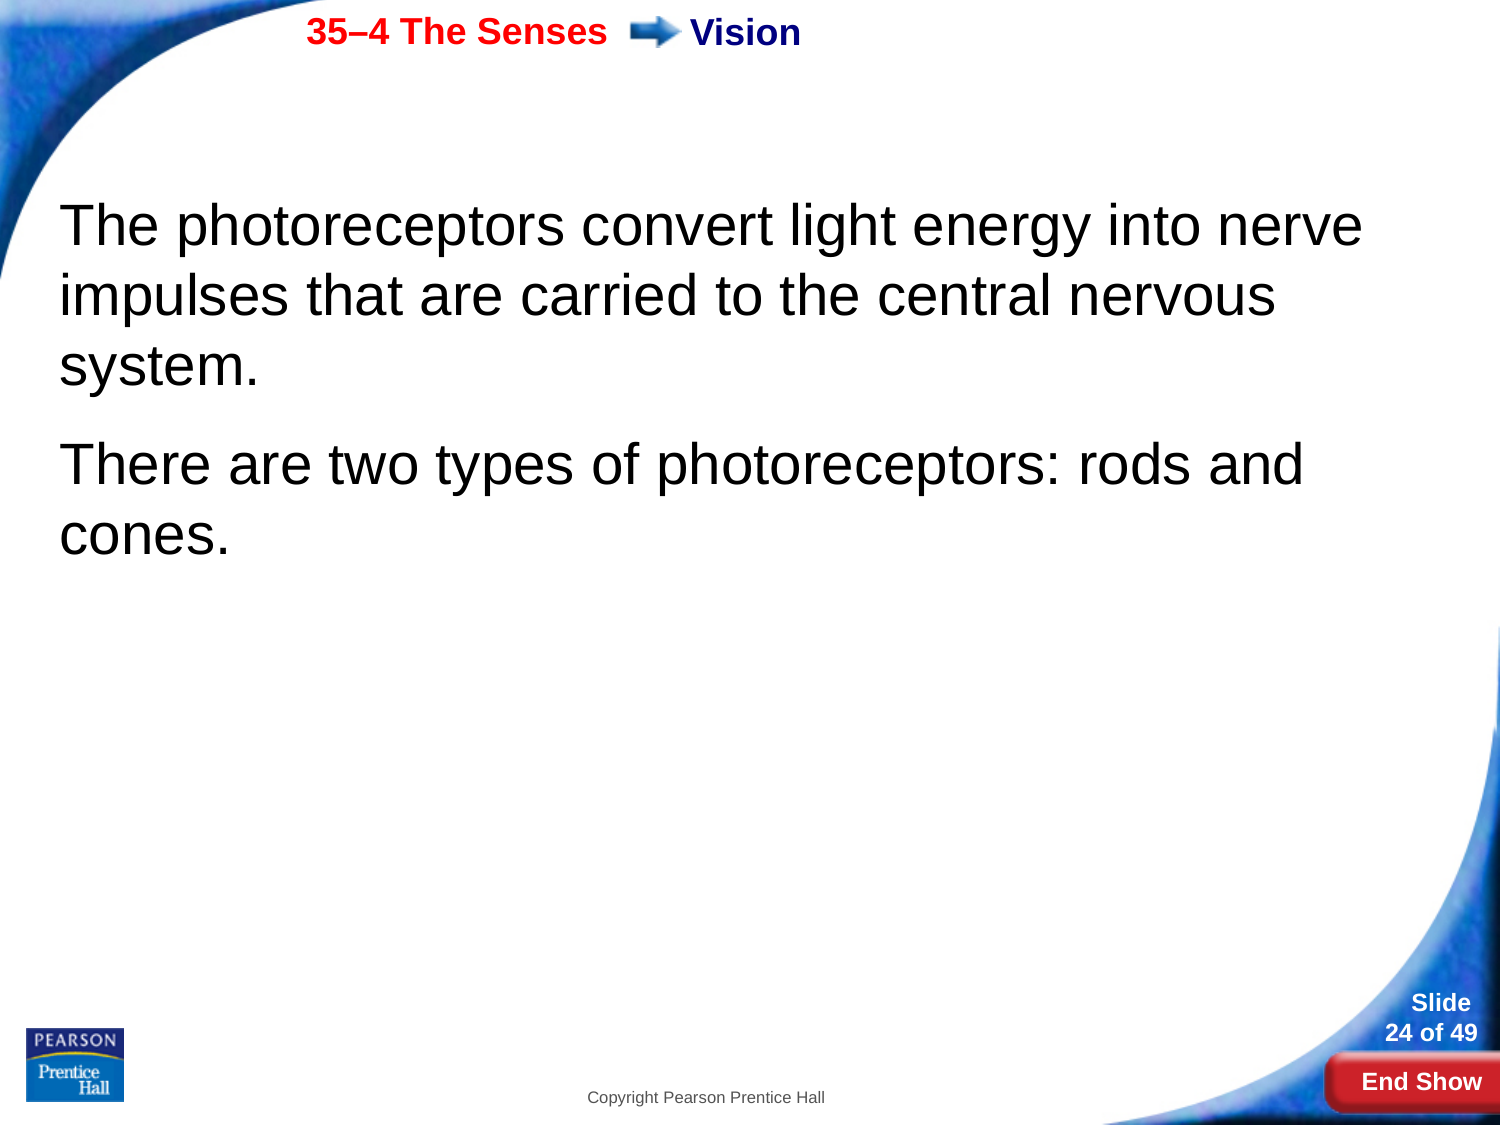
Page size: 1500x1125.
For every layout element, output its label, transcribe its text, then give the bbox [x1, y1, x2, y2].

picture [0, 0, 1500, 1125]
list The photoreceptors convert light energy into nerve impulses that are carried to the central nervous system. There are two types of photoreceptors: rods and cones. [44, 179, 1463, 976]
title Vision [674, 0, 1344, 76]
footer Copyright Pearson Prentice Hall [468, 1078, 945, 1105]
